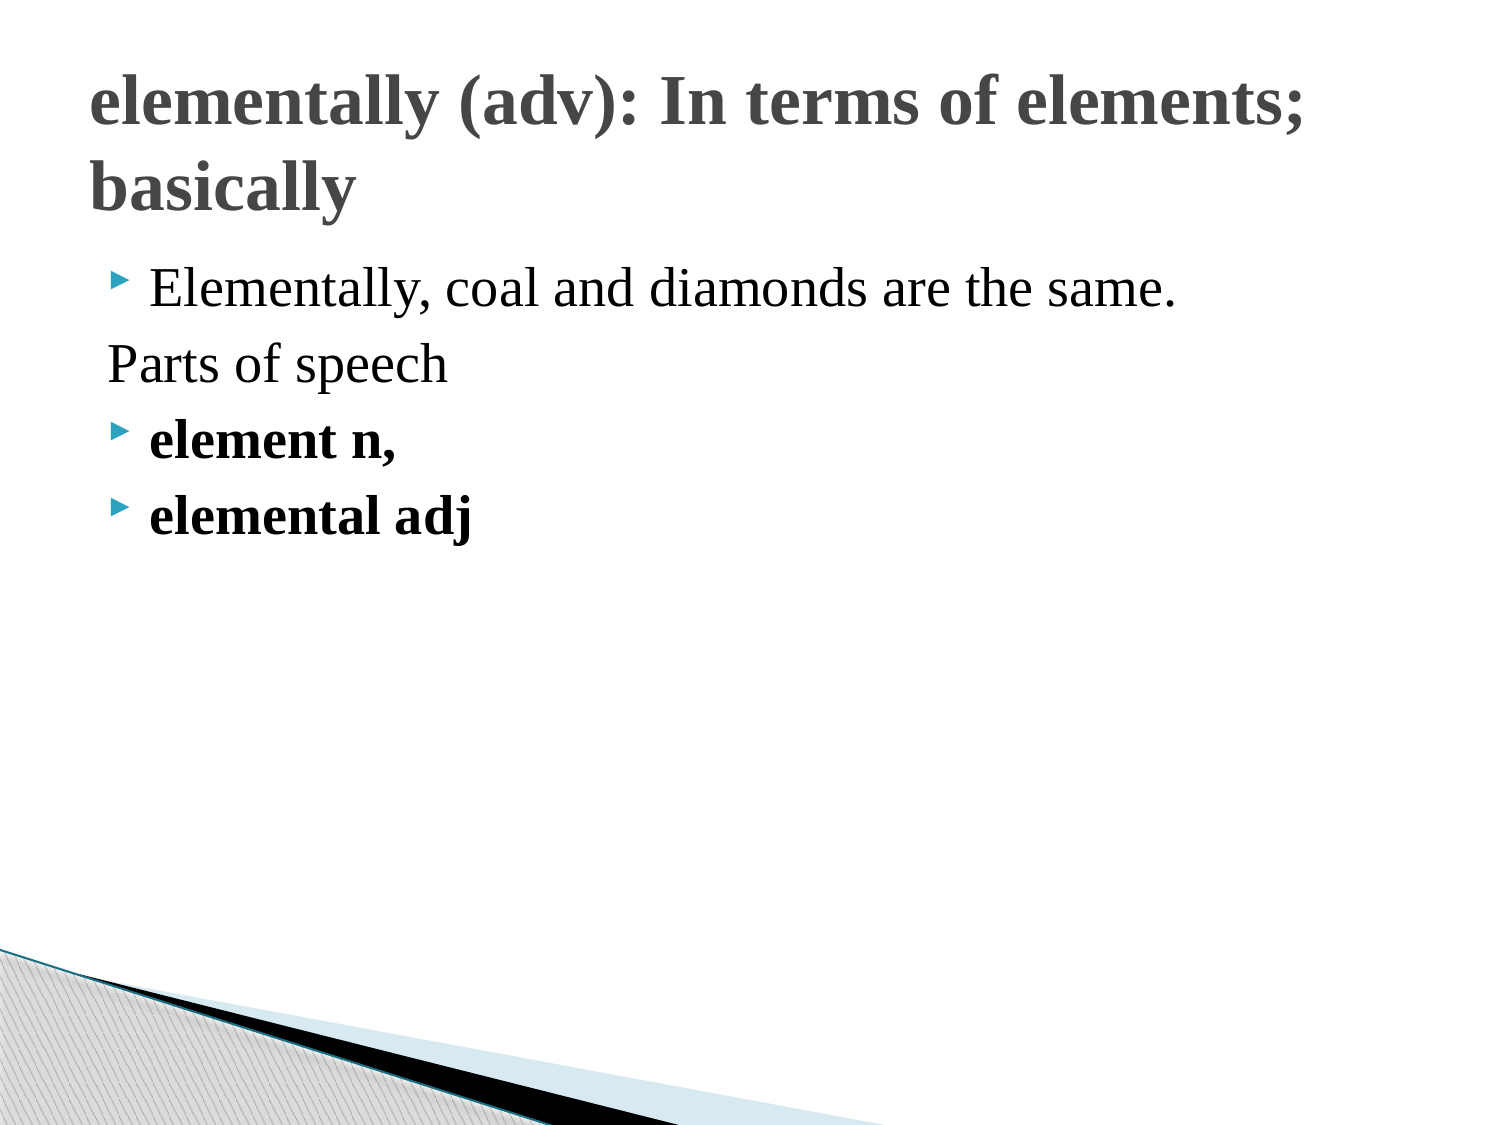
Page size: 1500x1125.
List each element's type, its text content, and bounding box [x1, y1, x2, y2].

title elementally (adv): In terms of elements; basically [75, 45, 1425, 233]
list Elementally, coal and diamonds are the same. Parts of speech element n, elemental adj [75, 243, 1425, 986]
